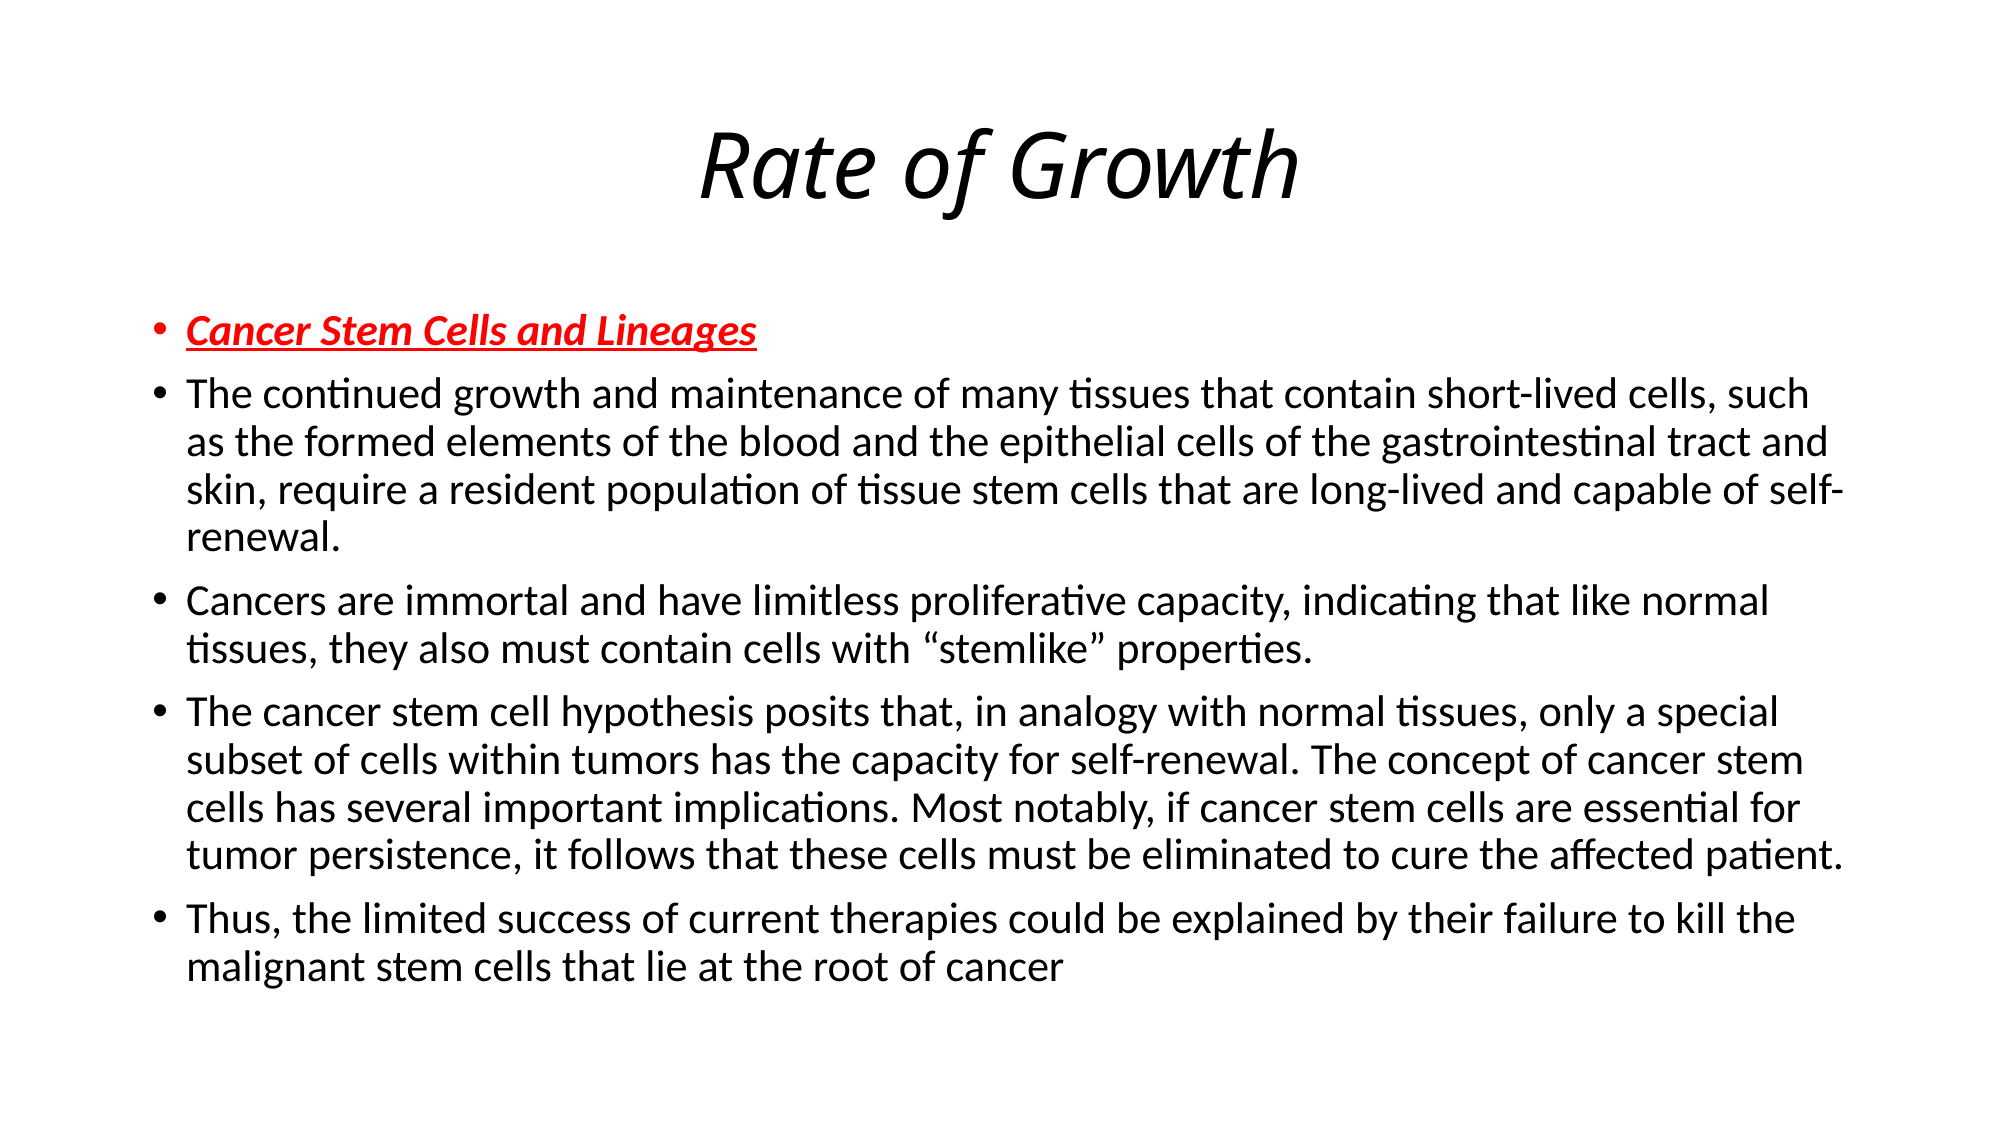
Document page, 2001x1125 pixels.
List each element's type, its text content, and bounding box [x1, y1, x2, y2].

list Cancer Stem Cells and Lineages The continued growth and maintenance of many tissues that contain short-lived cells, such as the formed elements of the blood and the epithelial cells of the gastrointestinal tract and skin, require a resident population of tissue stem cells that are long-lived and capable of self-renewal. Cancers are immortal and have limitless proliferative capacity, indicating that like normal tissues, they also must contain cells with “stemlike” properties. The cancer stem cell hypothesis posits that, in analogy with normal tissues, only a special subset of cells within tumors has the capacity for self-renewal. The concept of cancer stem cells has several important implications. Most notably, if cancer stem cells are essential for tumor persistence, it follows that these cells must be eliminated to cure the affected patient. Thus, the limited success of current therapies could be explained by their failure to kill the malignant stem cells that lie at the root of cancer [137, 299, 1863, 1014]
title Rate of Growth [137, 59, 1863, 278]
